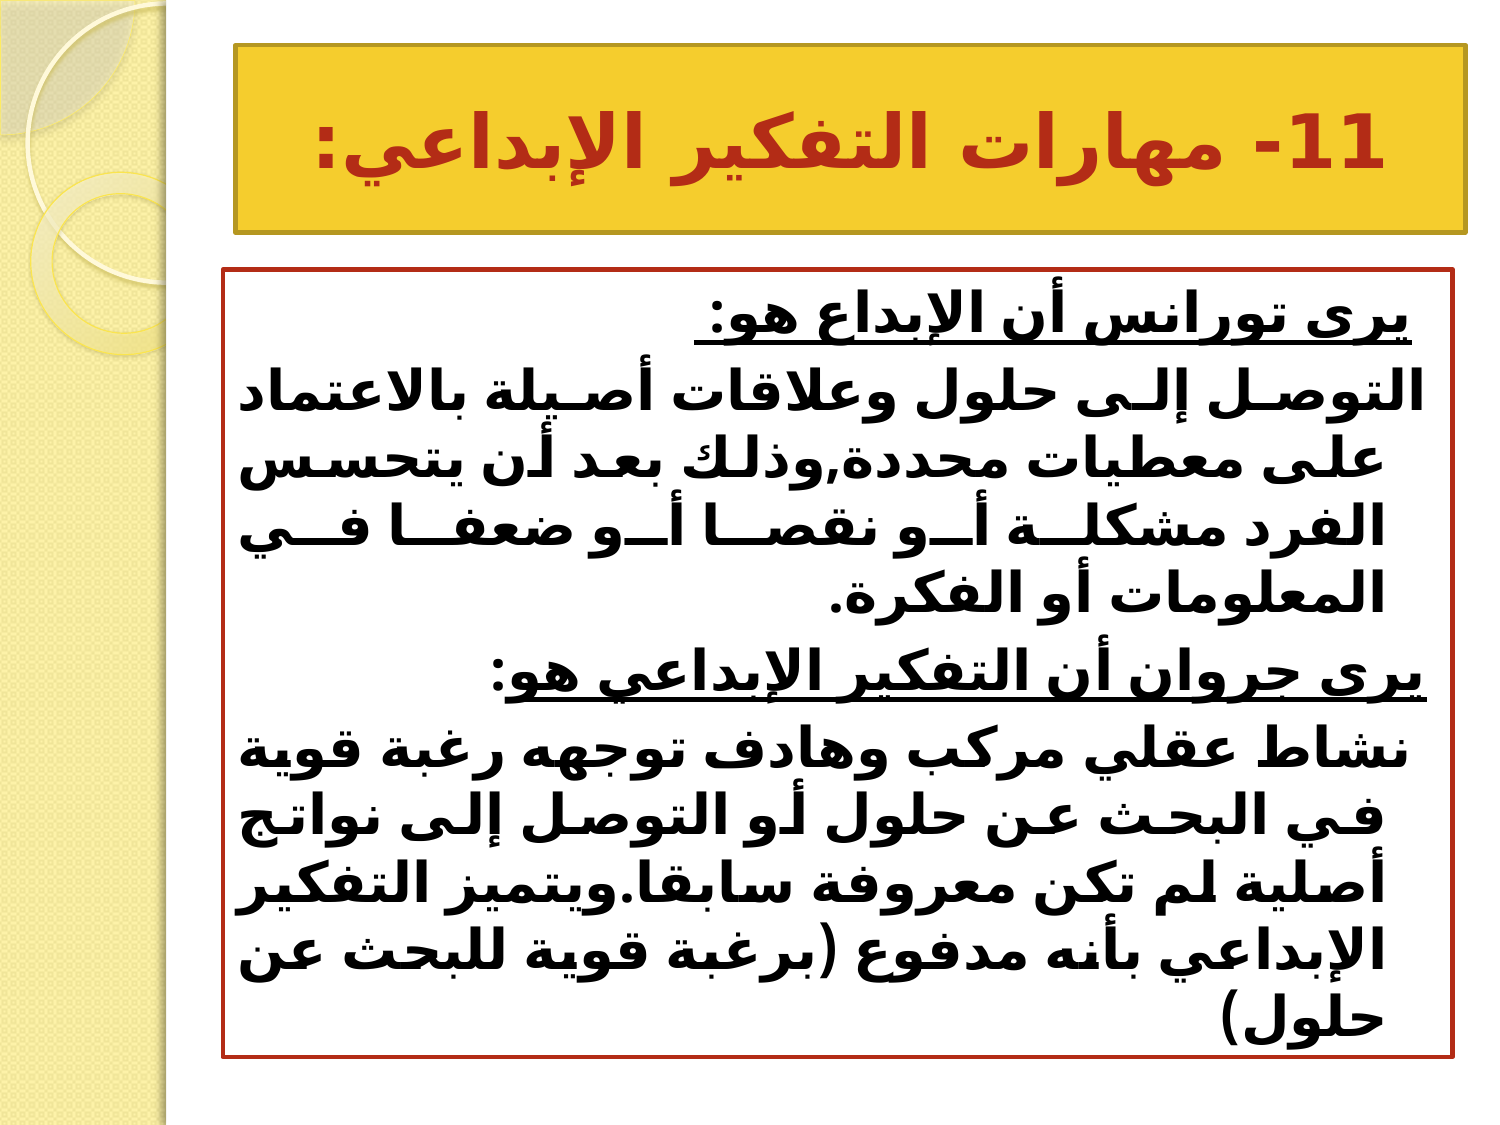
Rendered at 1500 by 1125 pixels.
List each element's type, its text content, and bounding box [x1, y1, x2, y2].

title 11- مهارات التفكير الإبداعي: [233, 43, 1468, 235]
list يرى تورانس أن الإبداع هو: التوصل إلى حلول وعلاقات أصيلة بالاعتماد على معطيات محددة,وذلك بعد أن يتحسس الفرد مشكلة أو نقصا أو ضعفا في المعلومات أو الفكرة. يرى جروان أن التفكير الإبداعي هو: نشاط عقلي مركب وهادف توجهه رغبة قوية في البحث عن حلول أو التوصل إلى نواتج أصلية لم تكن معروفة سابقا.ويتميز التفكير الإبداعي بأنه مدفوع (برغبة قوية للبحث عن حلول) [221, 267, 1455, 1059]
